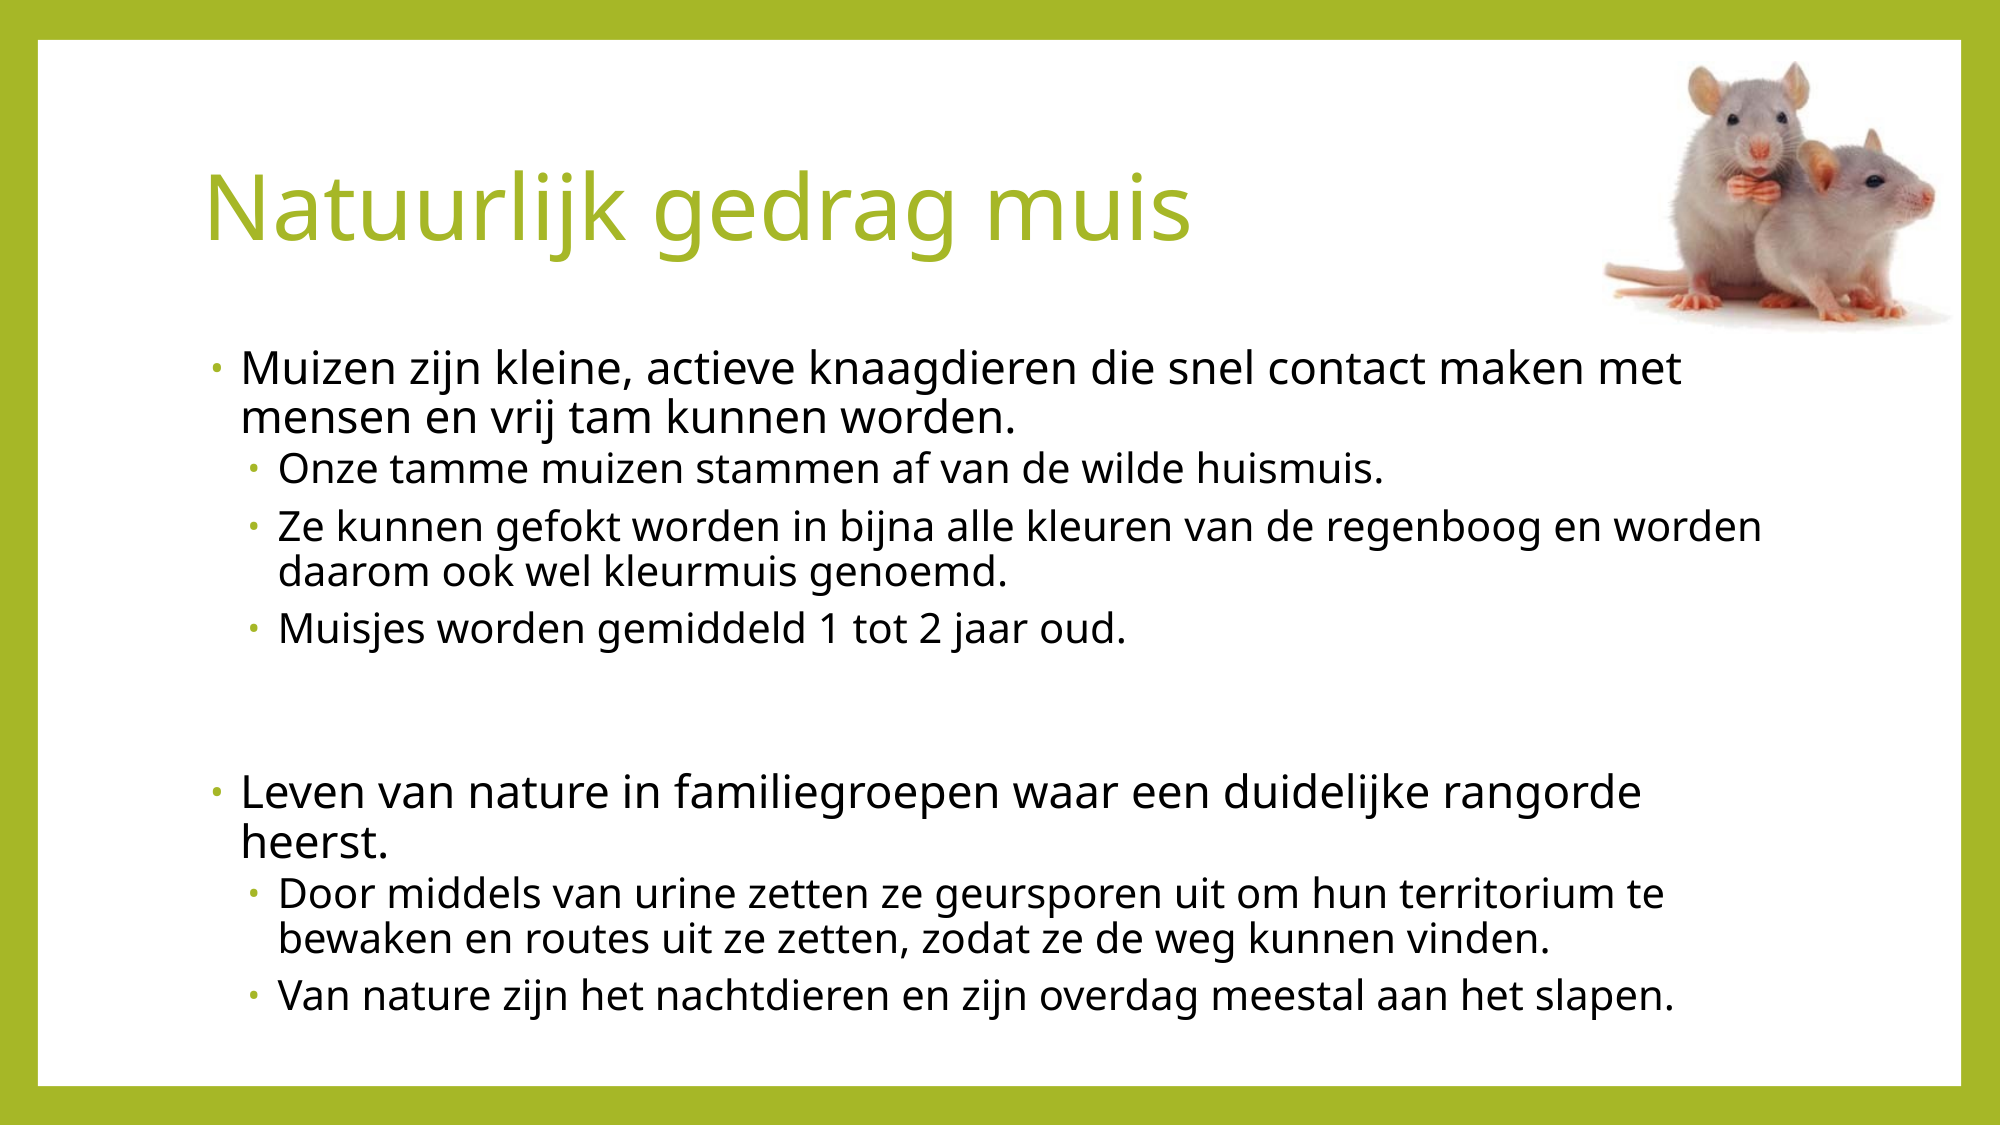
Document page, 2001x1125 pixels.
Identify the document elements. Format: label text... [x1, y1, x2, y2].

title Natuurlijk gedrag muis [187, 99, 1596, 323]
picture [1602, 60, 1956, 334]
list Muizen zijn kleine, actieve knaagdieren die snel contact maken met mensen en vrij tam kunnen worden. Onze tamme muizen stammen af van de wilde huismuis. Ze kunnen gefokt worden in bijna alle kleuren van de regenboog en worden daarom ook wel kleurmuis genoemd. Muisjes worden gemiddeld 1 tot 2 jaar oud. Leven van nature in familiegroepen waar een duidelijke rangorde heerst. Door middels van urine zetten ze geursporen uit om hun territorium te bewaken en routes uit ze zetten, zodat ze de weg kunnen vinden. Van nature zijn het nachtdieren en zijn overdag meestal aan het slapen. [187, 337, 1808, 1000]
